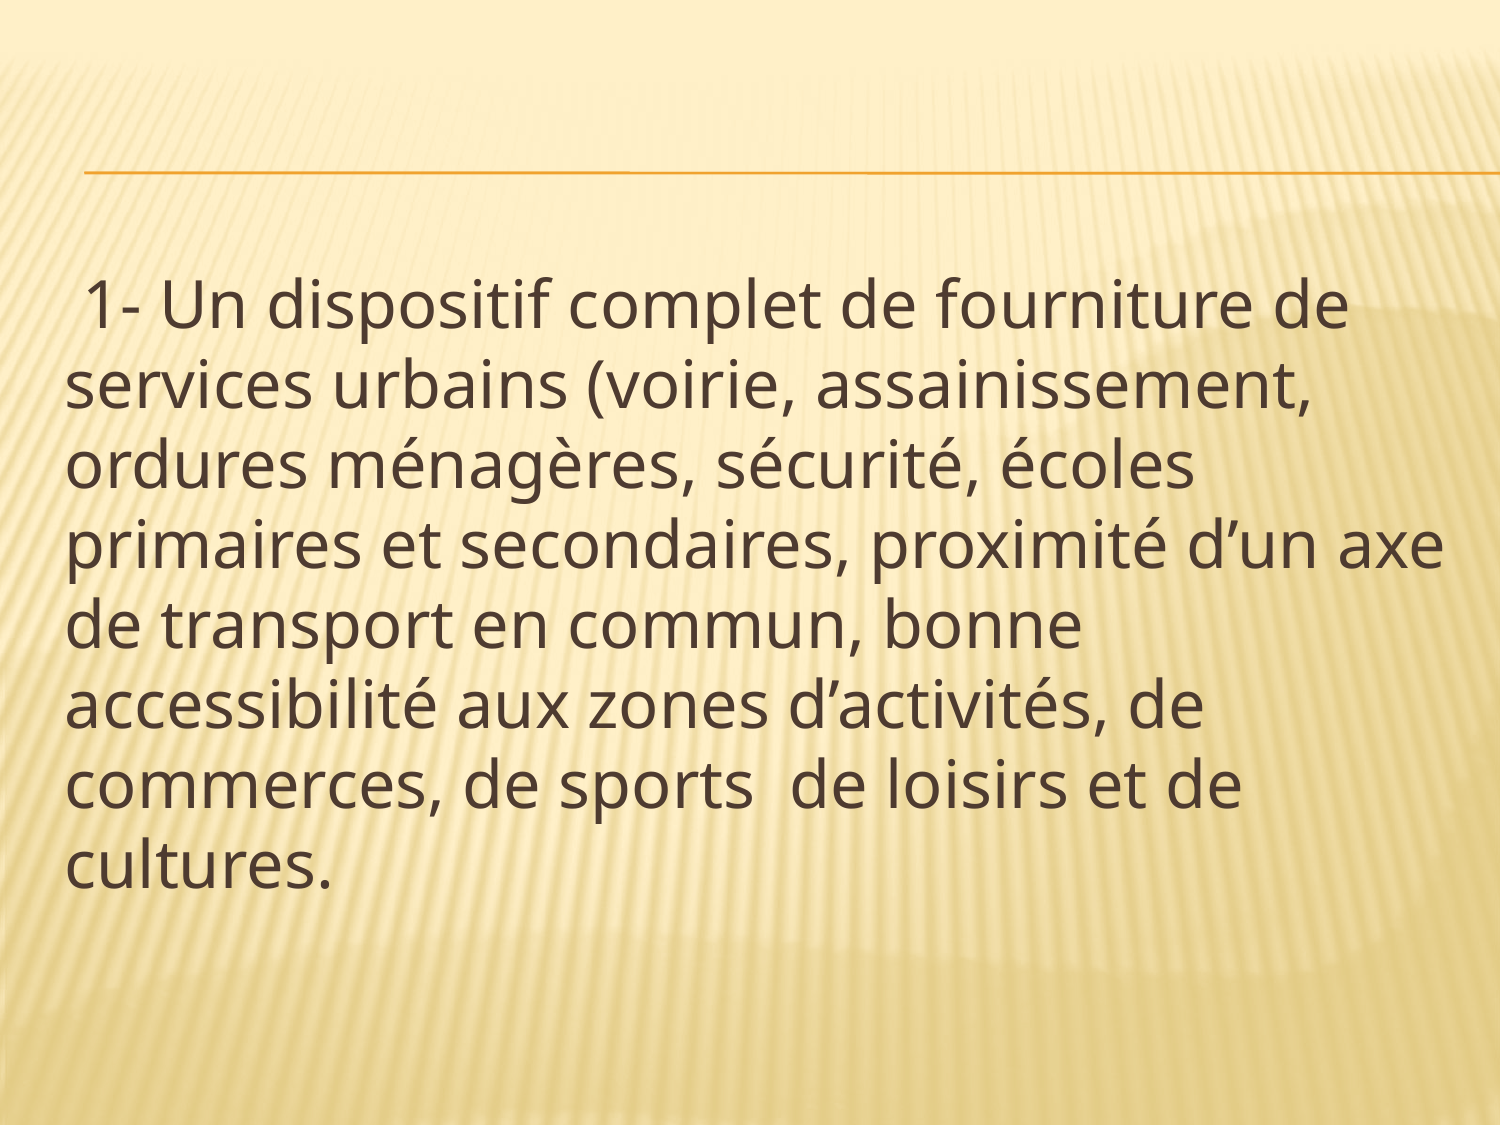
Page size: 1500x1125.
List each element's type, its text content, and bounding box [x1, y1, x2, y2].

list 1- Un dispositif complet de fourniture de services urbains (voirie, assainissement, ordures ménagères, sécurité, écoles primaires et secondaires, proximité d’un axe de transport en commun, bonne accessibilité aux zones d’activités, de commerces, de sports de loisirs et de cultures. [50, 254, 1475, 998]
